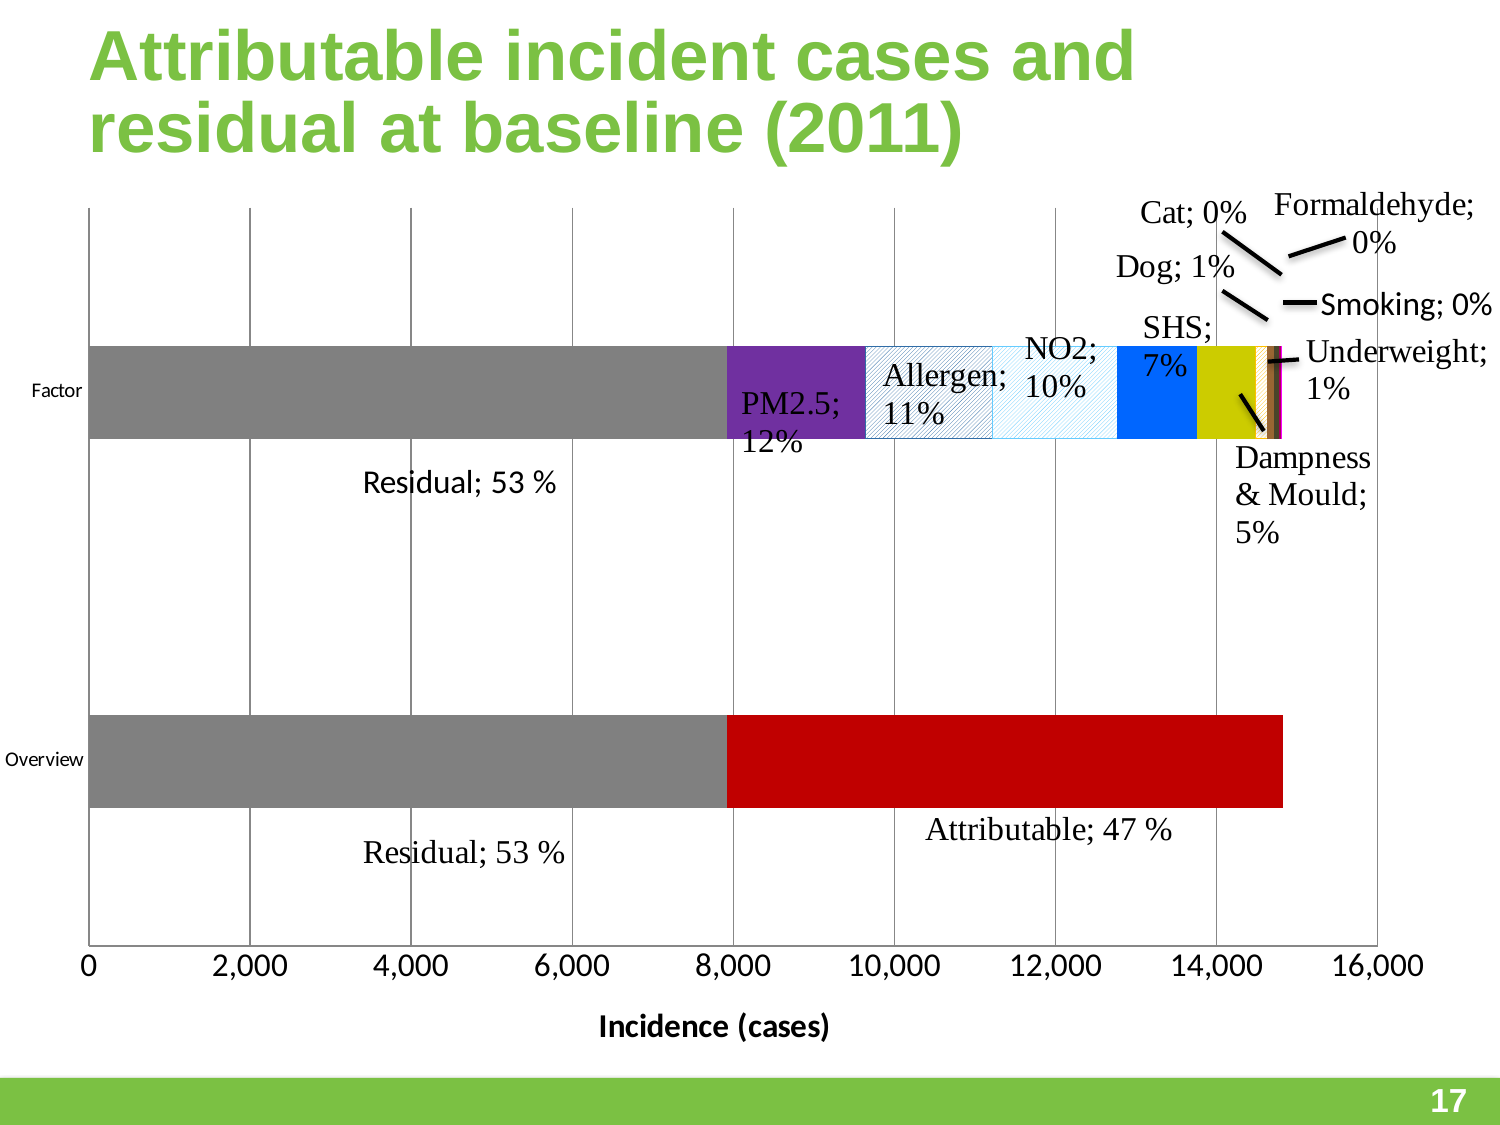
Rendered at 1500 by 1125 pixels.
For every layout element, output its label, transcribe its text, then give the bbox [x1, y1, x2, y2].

slide_number 17 [1406, 1083, 1483, 1118]
chart [0, 178, 1500, 1076]
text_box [1222, 231, 1282, 275]
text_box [1288, 237, 1346, 257]
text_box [1239, 393, 1265, 432]
title Attributable incident cases and residual at baseline (2011) [73, 19, 1424, 175]
